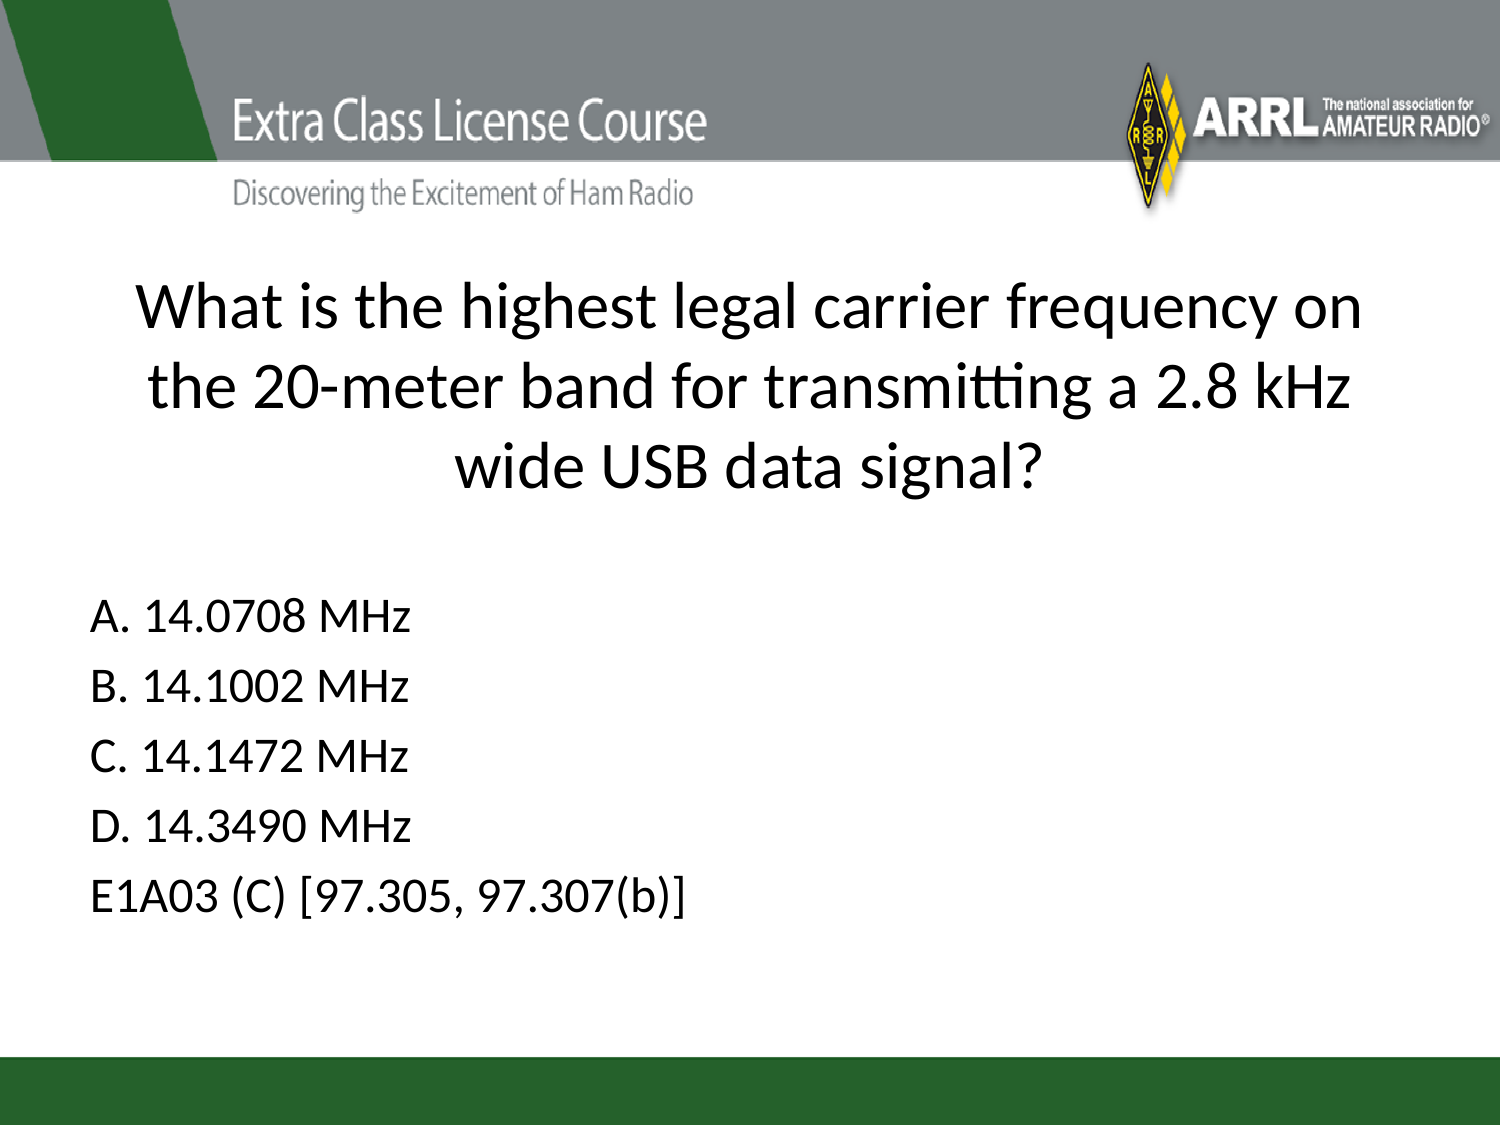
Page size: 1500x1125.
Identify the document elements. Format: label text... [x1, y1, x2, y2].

picture [0, 0, 1500, 1125]
list A. 14.0708 MHz B. 14.1002 MHz C. 14.1472 MHz D. 14.3490 MHz E1A03 (C) [97.305, 97.307(b)] [75, 575, 1425, 981]
title What is the highest legal carrier frequency on the 20-meter band for transmitting a 2.8 kHz wide USB data signal? [75, 254, 1425, 443]
